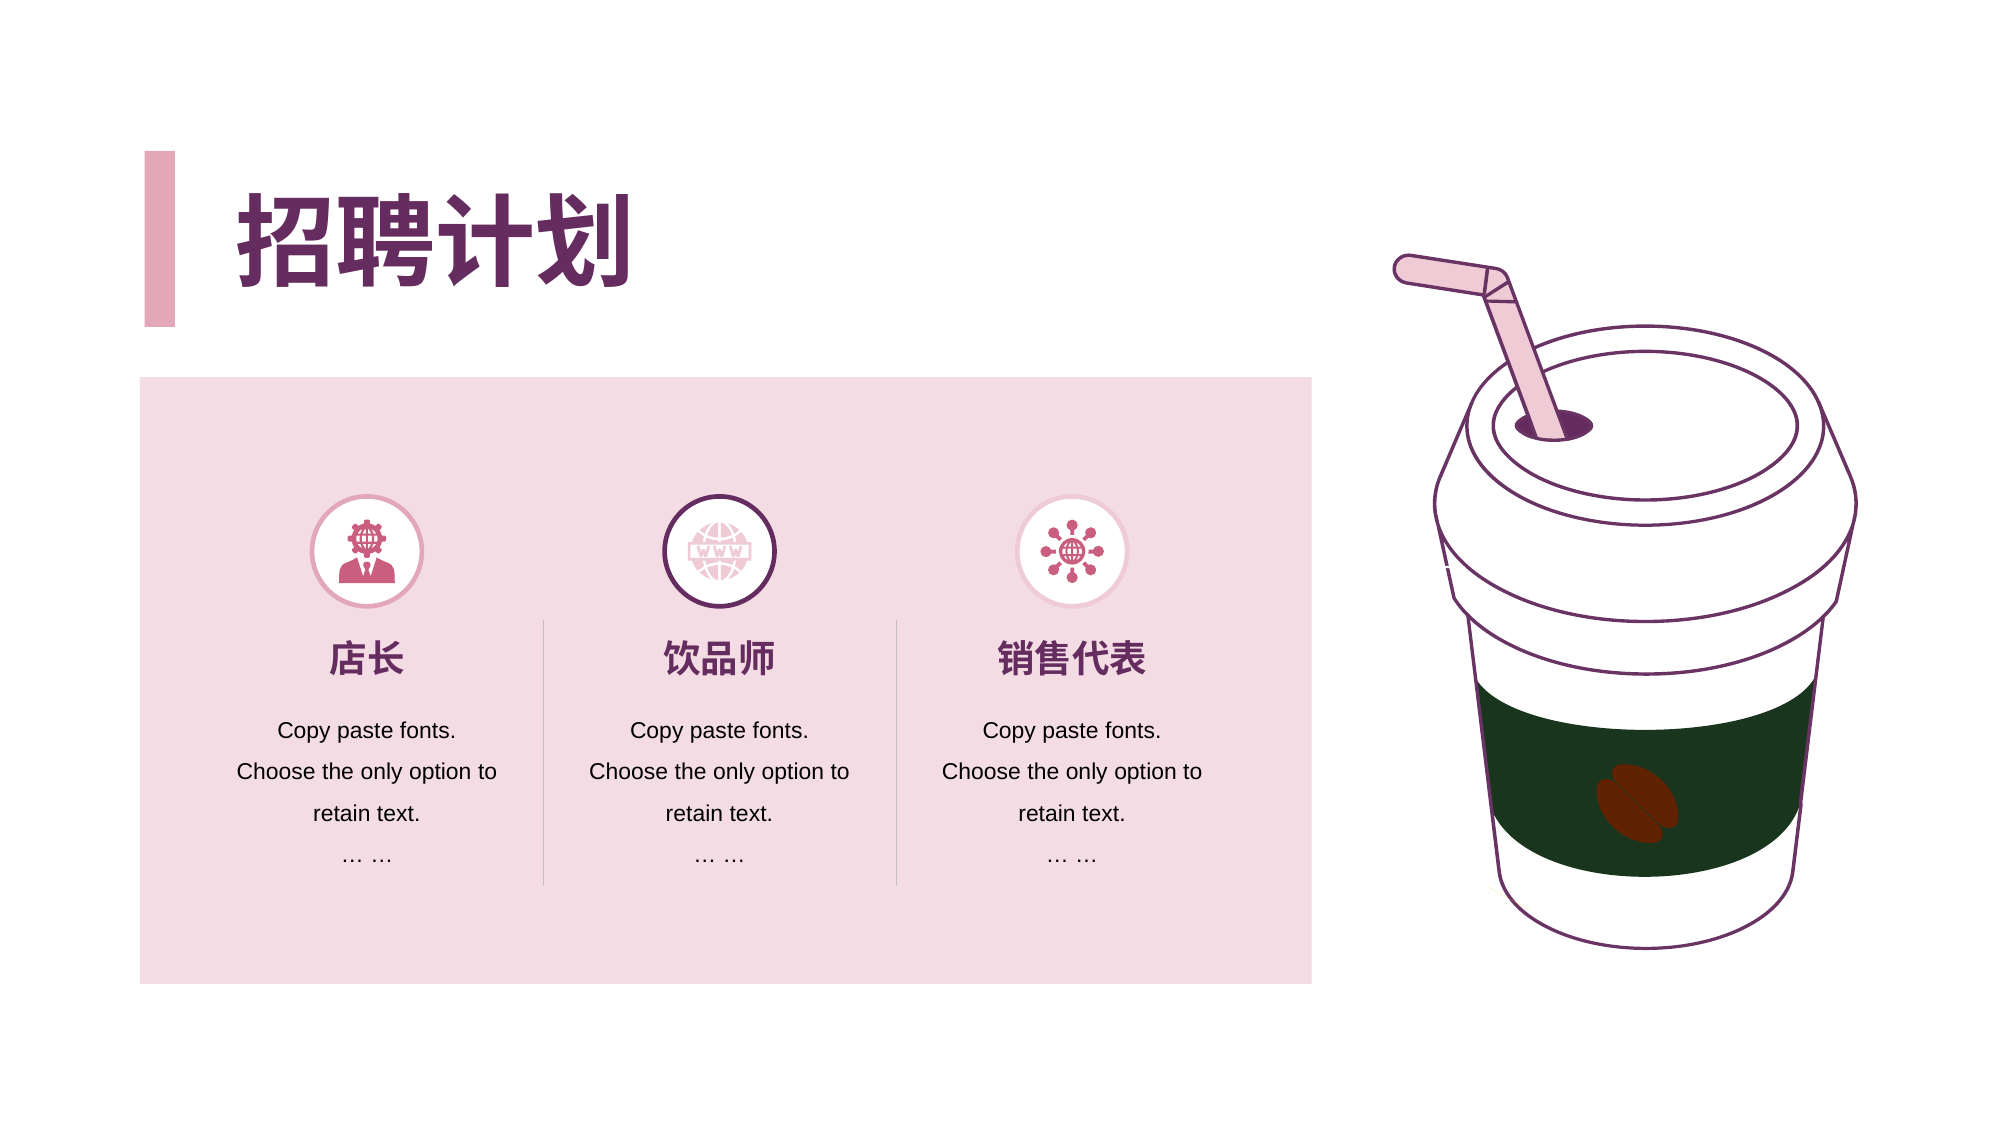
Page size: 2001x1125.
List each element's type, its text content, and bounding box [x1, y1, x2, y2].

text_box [1017, 496, 1128, 607]
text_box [220, 620, 514, 886]
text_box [311, 496, 422, 607]
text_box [664, 496, 775, 607]
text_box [572, 620, 867, 886]
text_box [925, 620, 1219, 886]
text_box [144, 150, 175, 327]
text_box [139, 376, 1313, 985]
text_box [1391, 253, 1859, 955]
text_box 招聘计划 [220, 145, 866, 333]
